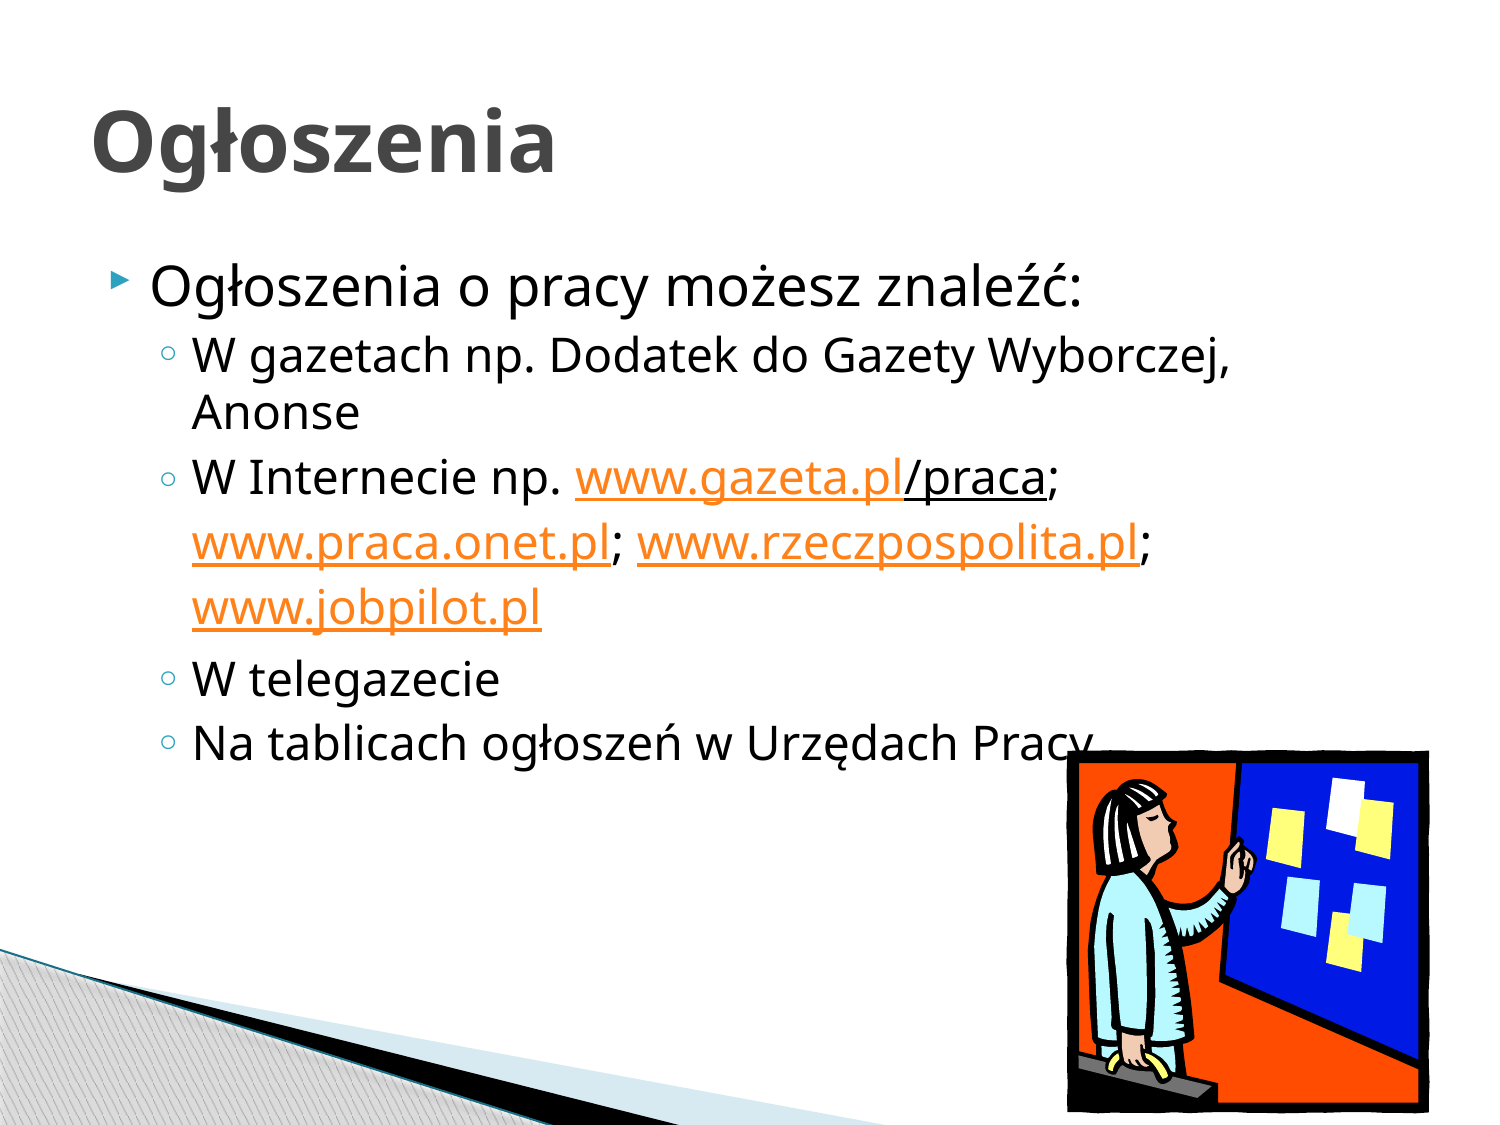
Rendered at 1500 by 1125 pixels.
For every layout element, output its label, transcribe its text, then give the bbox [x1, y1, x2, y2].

title Ogłoszenia [75, 45, 1425, 233]
list Ogłoszenia o pracy możesz znaleźć: W gazetach np. Dodatek do Gazety Wyborczej, Anonse W Internecie np. www.gazeta.pl/praca; www.praca.onet.pl; www.rzeczpospolita.pl; www.jobpilot.pl W telegazecie Na tablicach ogłoszeń w Urzędach Pracy [75, 243, 1425, 986]
picture [1066, 749, 1430, 1114]
